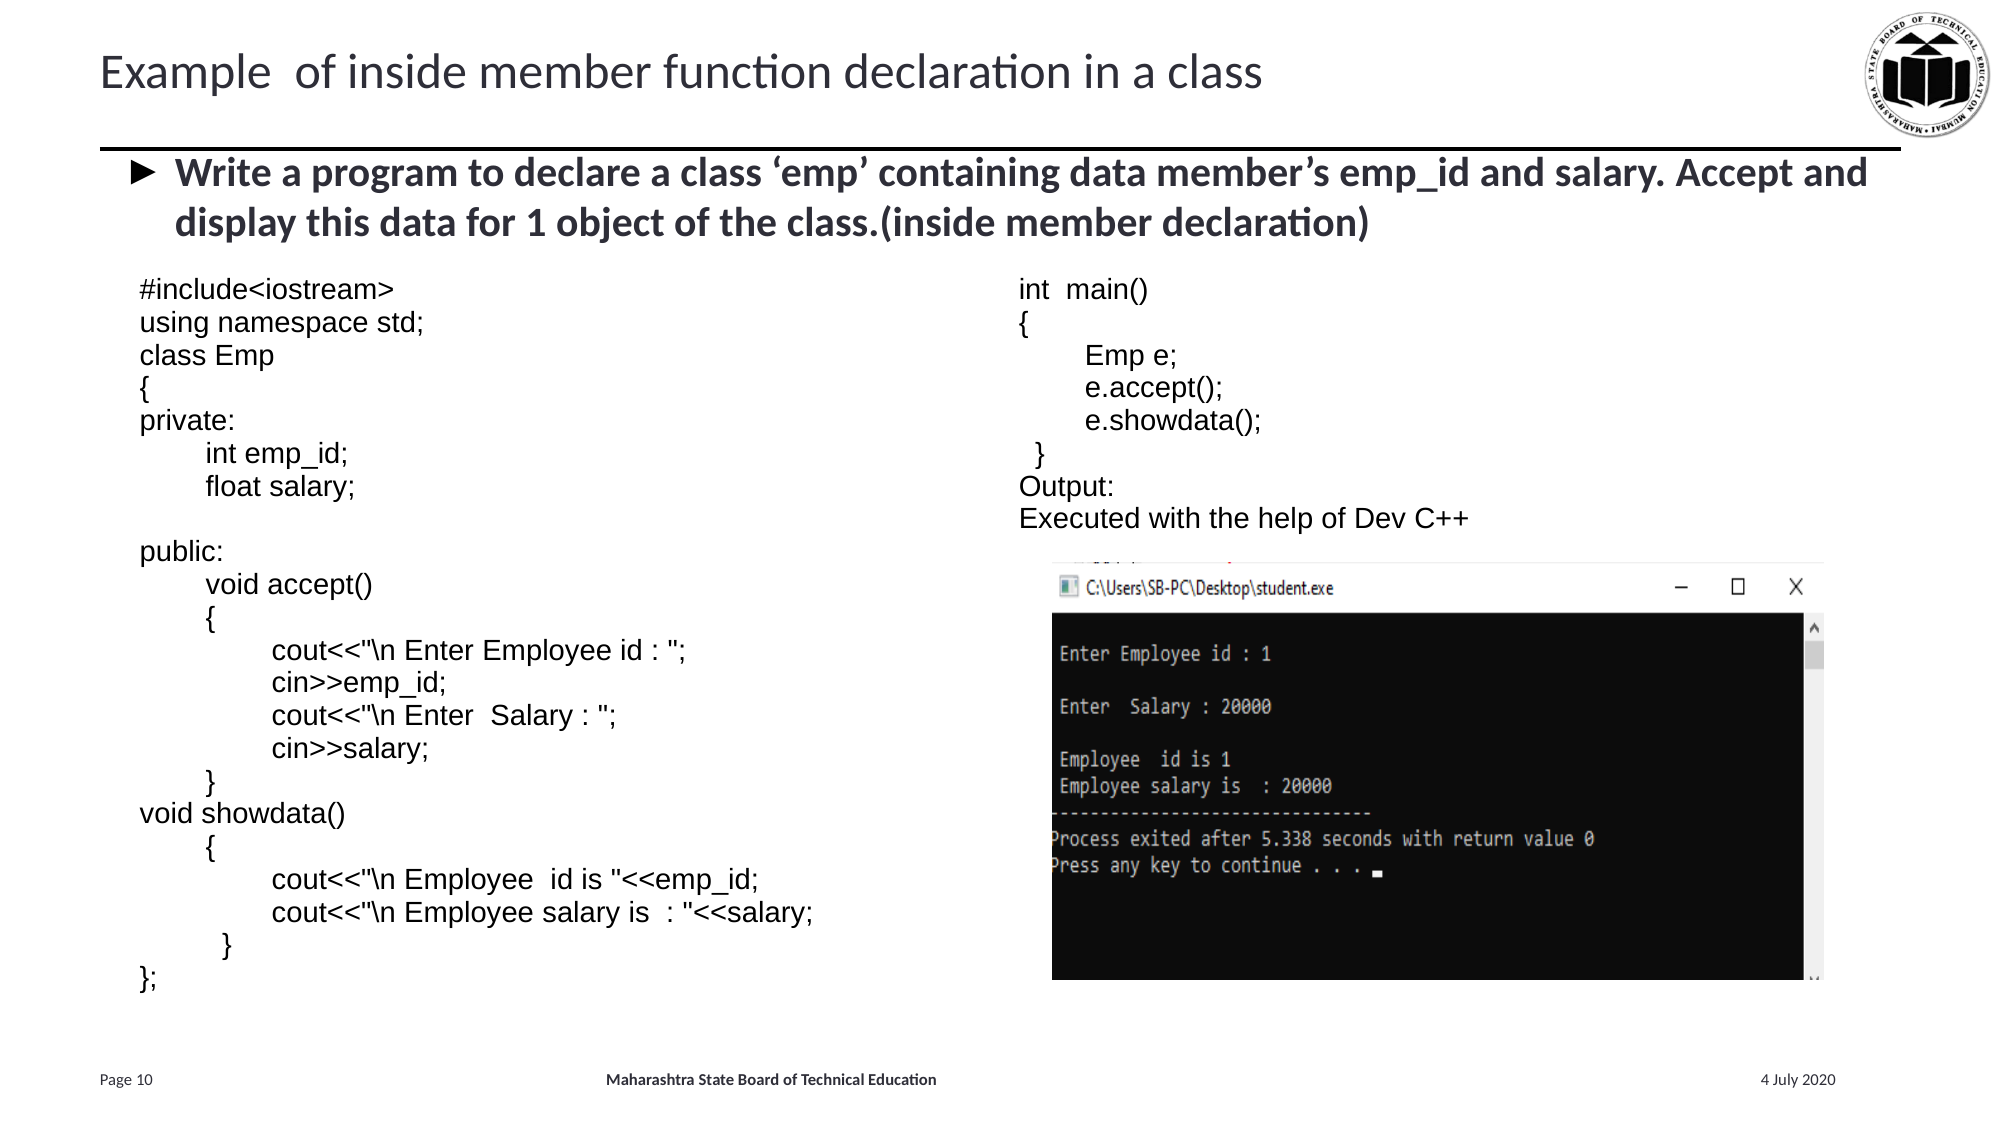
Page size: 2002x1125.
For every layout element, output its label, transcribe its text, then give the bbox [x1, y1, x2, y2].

table_header int main() { Emp e; e.accept(); e.showdata(); } Output: Executed with the help of Dev C++ [1004, 265, 1883, 1055]
title Example of inside member function declaration in a class [100, 48, 1901, 145]
picture [1051, 562, 1824, 981]
picture [1852, 0, 2001, 149]
list Write a program to declare a class ‘emp’ containing data member’s emp_id and salary. Accept and display this data for 1 object of the class.(inside member declaration) [100, 145, 1901, 999]
table_header #include<iostream> using namespace std; class Emp { private: int emp_id; float salary; public: void accept() { cout<<"\n Enter Employee id : "; cin>>emp_id; cout<<"\n Enter Salary : "; cin>>salary; } void showdata() { cout<<"\n Employee id is "<<emp_id; cout<<"\n Employee salary is : "<<salary; } }; [125, 265, 1004, 1055]
